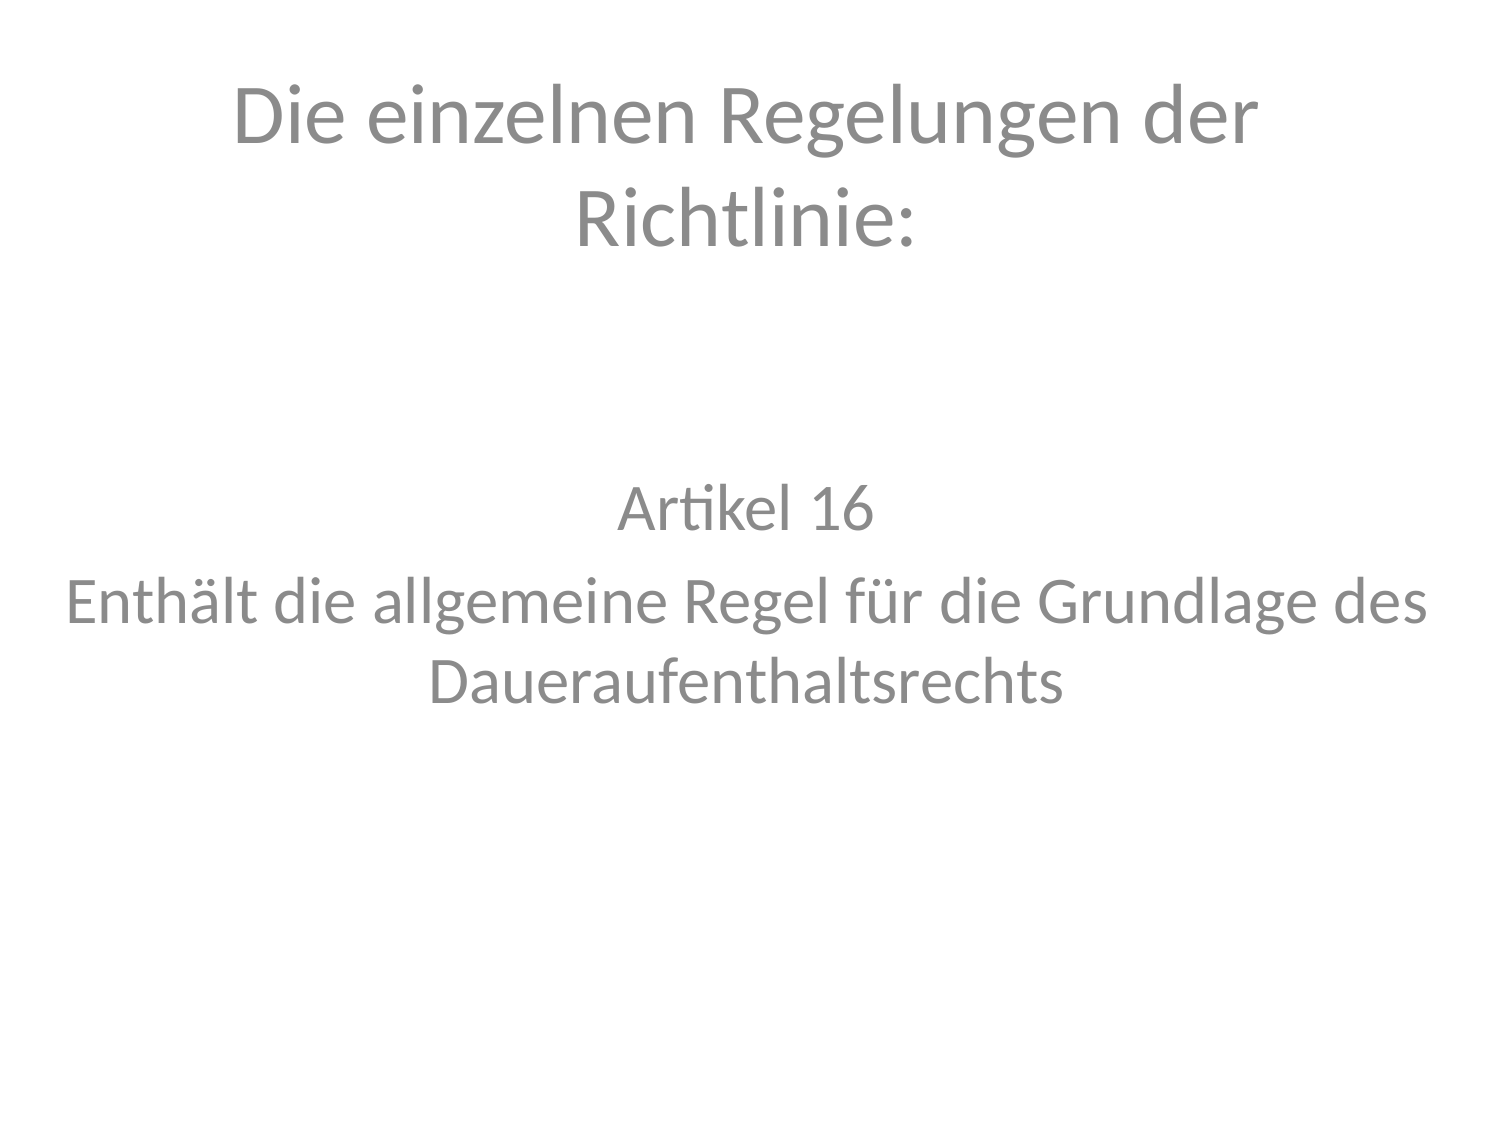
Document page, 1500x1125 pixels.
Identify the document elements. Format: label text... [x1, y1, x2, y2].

subtitle Die einzelnen Regelungen der Richtlinie: Artikel 16 Enthält die allgemeine Regel für die Grundlage des Daueraufenthaltsrechts [48, 50, 1446, 1063]
